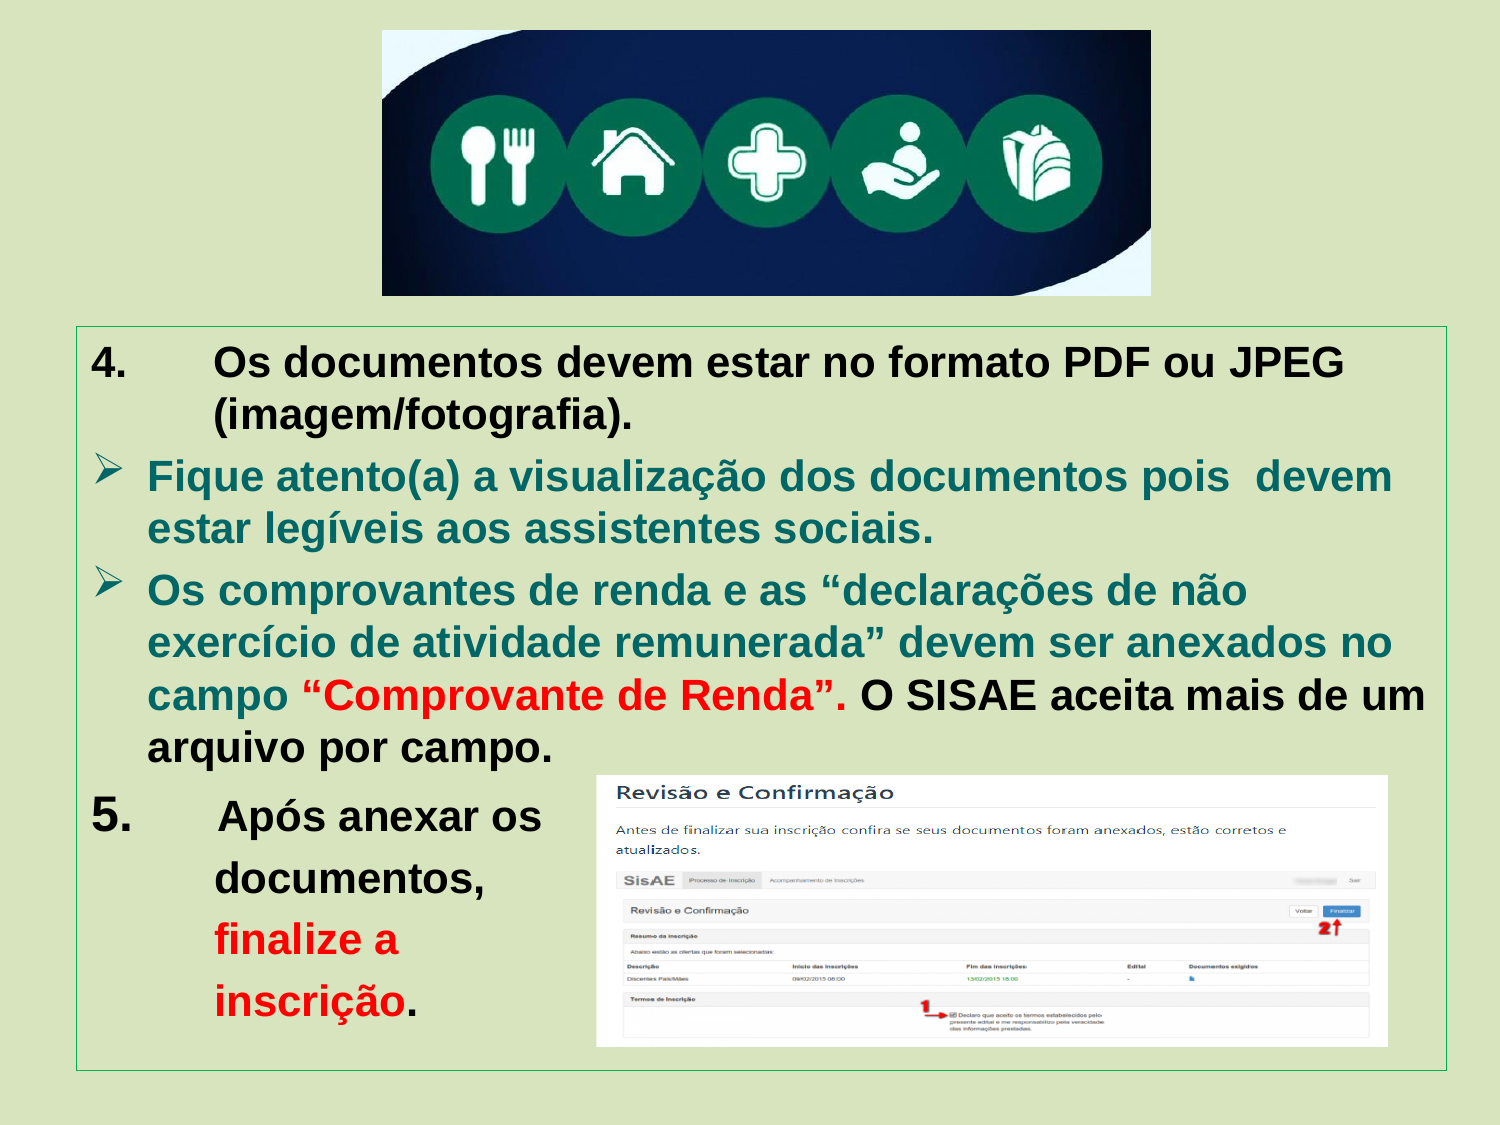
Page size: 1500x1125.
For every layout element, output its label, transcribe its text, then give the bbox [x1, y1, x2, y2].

list Os documentos devem estar no formato PDF ou JPEG (imagem/fotografia). Fique atento(a) a visualização dos documentos pois devem estar legíveis aos assistentes sociais. Os comprovantes de renda e as “declarações de não exercício de atividade remunerada” devem ser anexados no campo “Comprovante de Renda”. O SISAE aceita mais de um arquivo por campo. 5. Após anexar os documentos, finalize a inscrição. [76, 326, 1447, 1071]
picture [596, 774, 1389, 1048]
picture [382, 30, 1151, 296]
